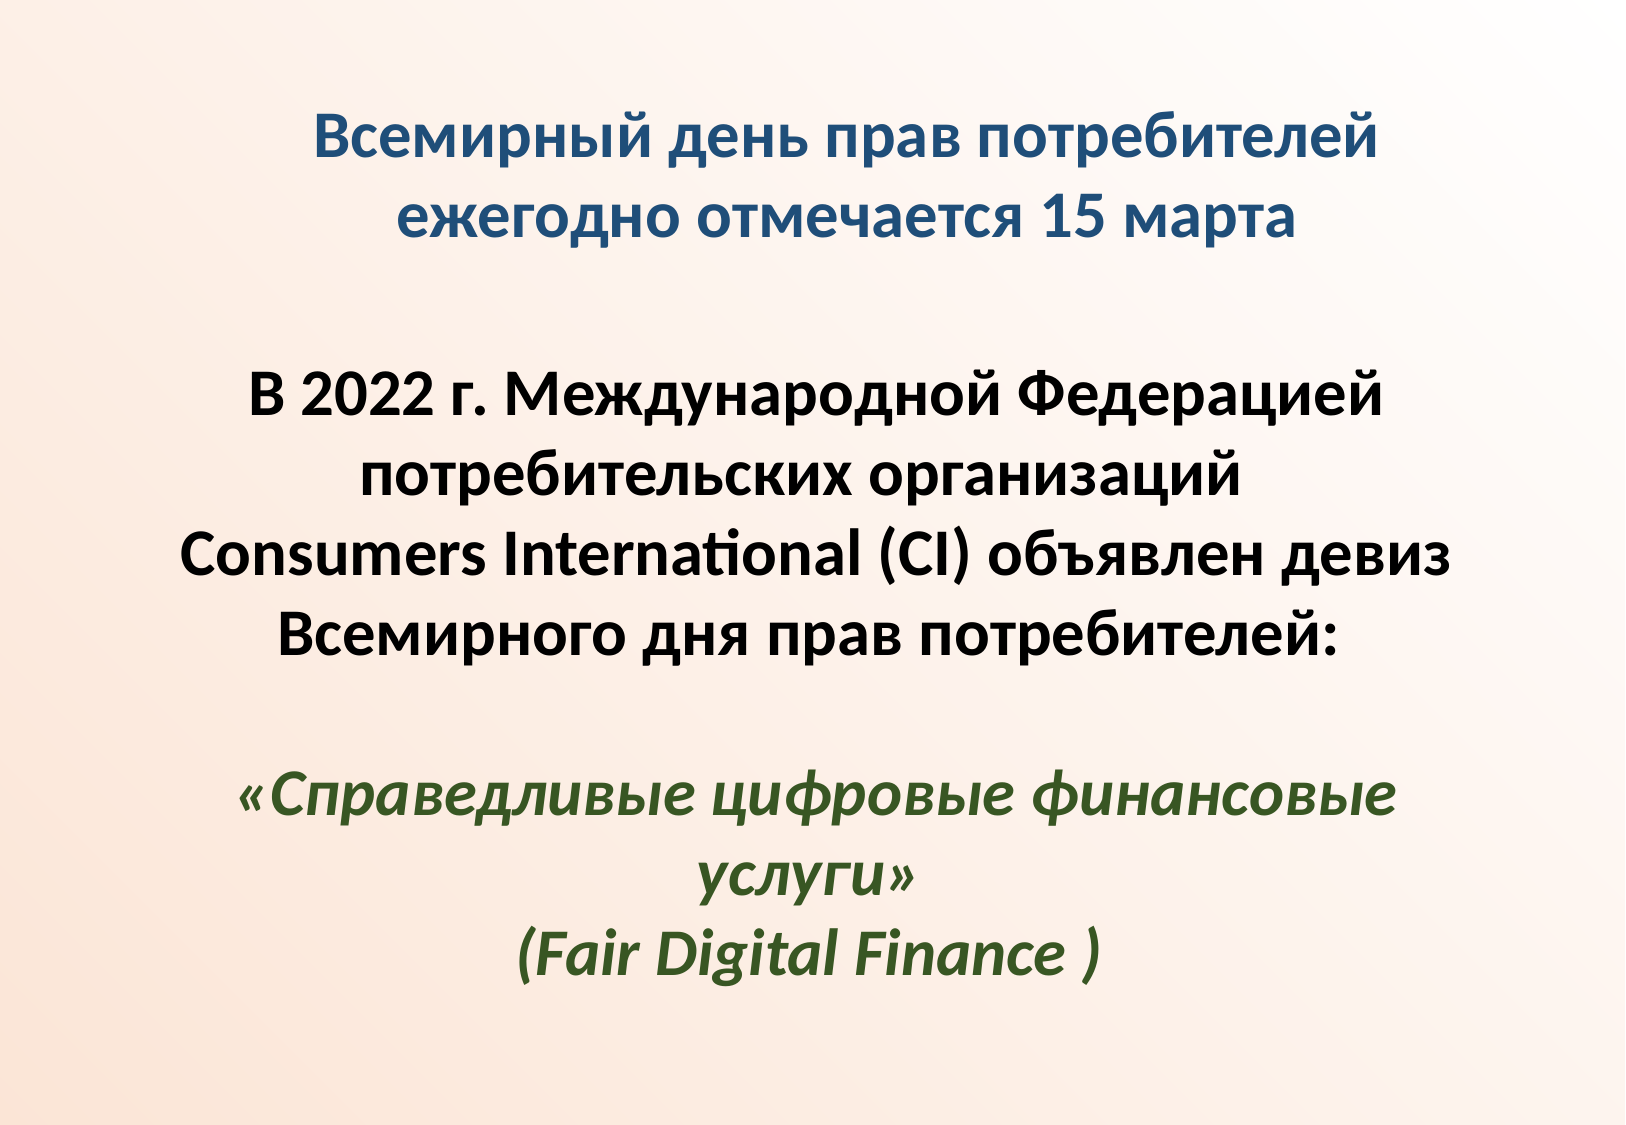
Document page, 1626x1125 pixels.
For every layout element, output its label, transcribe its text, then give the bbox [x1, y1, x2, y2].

text_box В 2022 г. Международной Федерацией потребительских организаций Consumers International (CI) объявлен девиз Всемирного дня прав потребителей: «Справедливые цифровые финансовые услуги» (Fair Digital Finance ) [126, 341, 1507, 997]
text_box Всемирный день прав потребителей ежегодно отмечается 15 марта [298, 83, 1411, 259]
